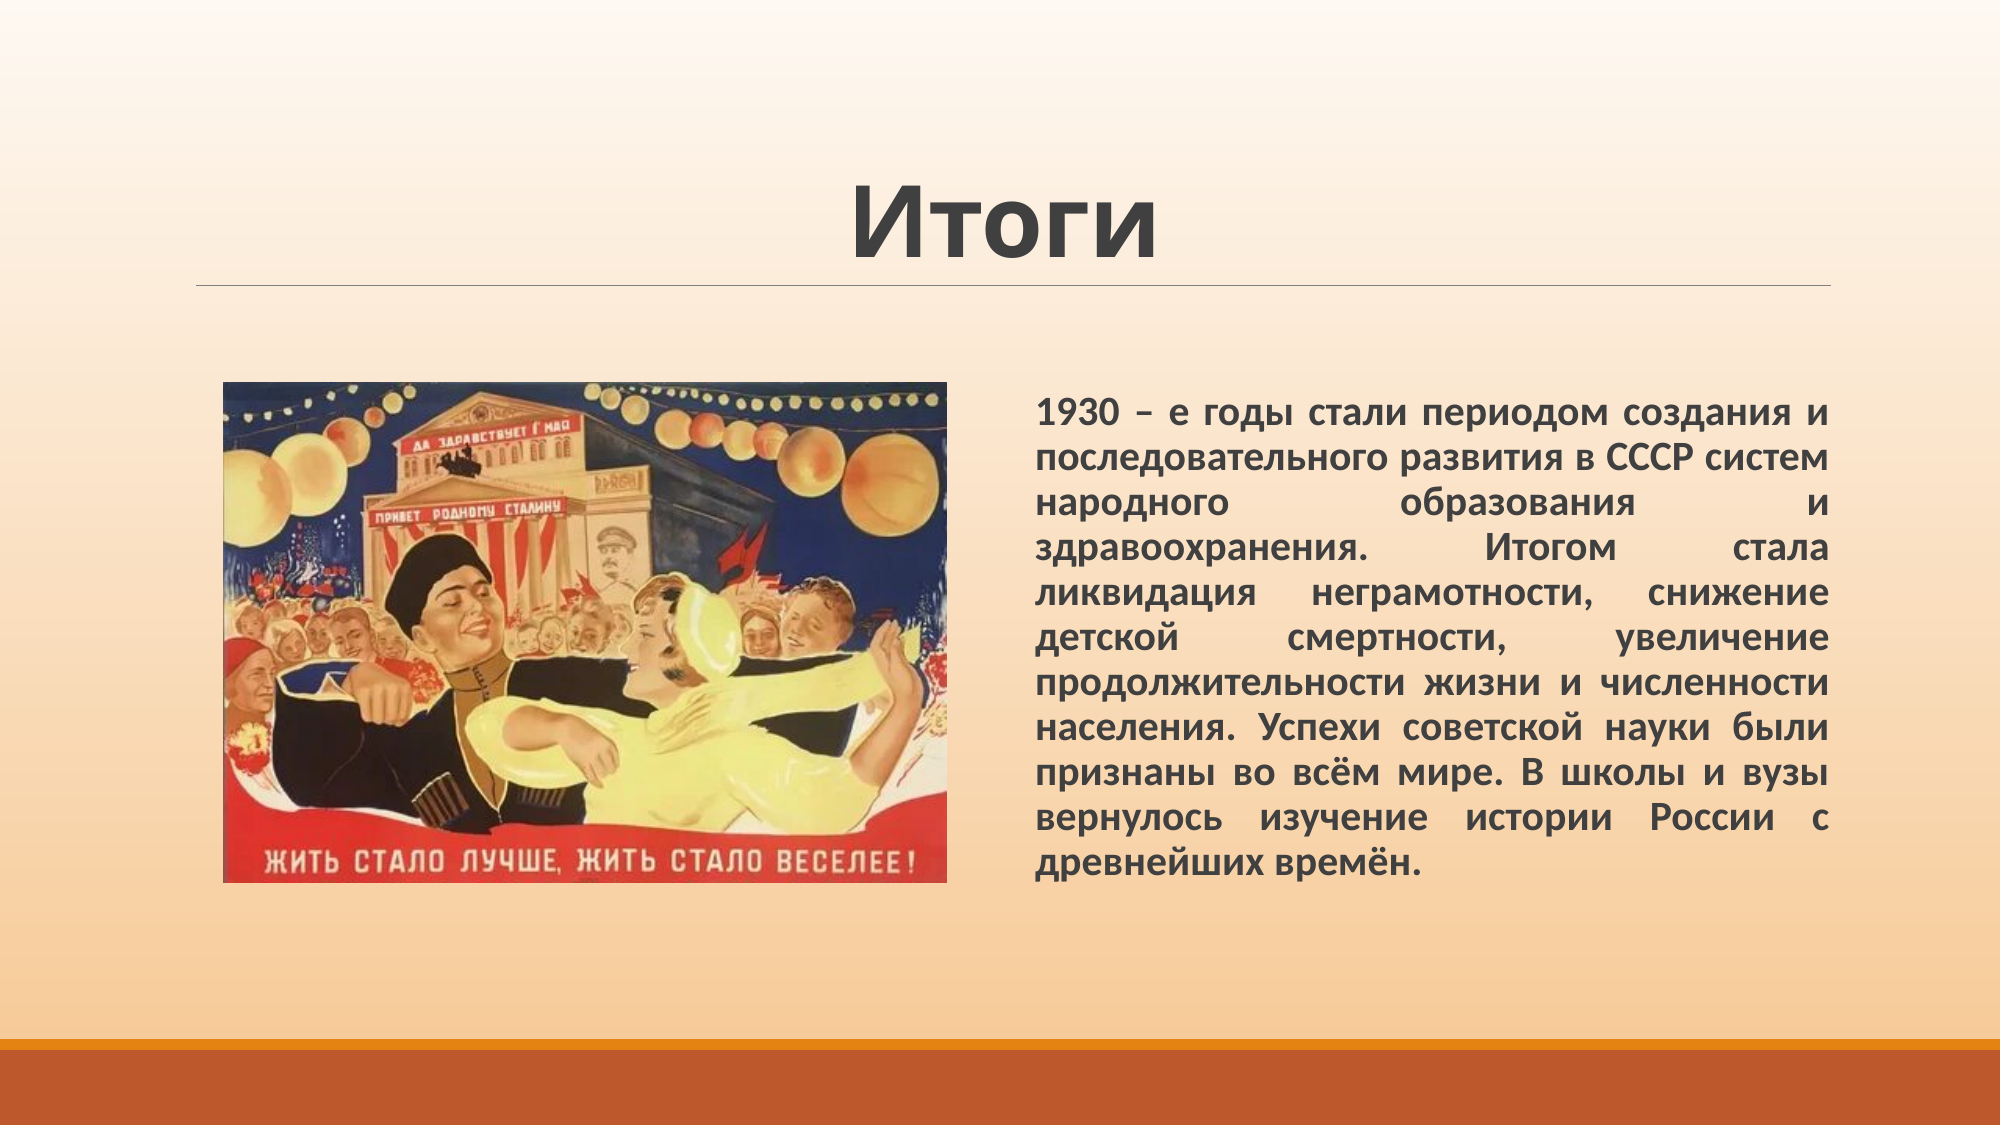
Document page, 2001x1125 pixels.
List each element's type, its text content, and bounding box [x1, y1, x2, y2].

list 1930 – е годы стали периодом создания и последовательного развития в СССР систем народного образования и здравоохранения. Итогом стала ликвидация неграмотности, снижение детской смертности, увеличение продолжительности жизни и численности населения. Успехи советской науки были признаны во всём мире. В школы и вузы вернулось изучение истории России с древнейших времён. [1020, 302, 1830, 963]
title Итоги [180, 47, 1830, 285]
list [222, 382, 948, 884]
